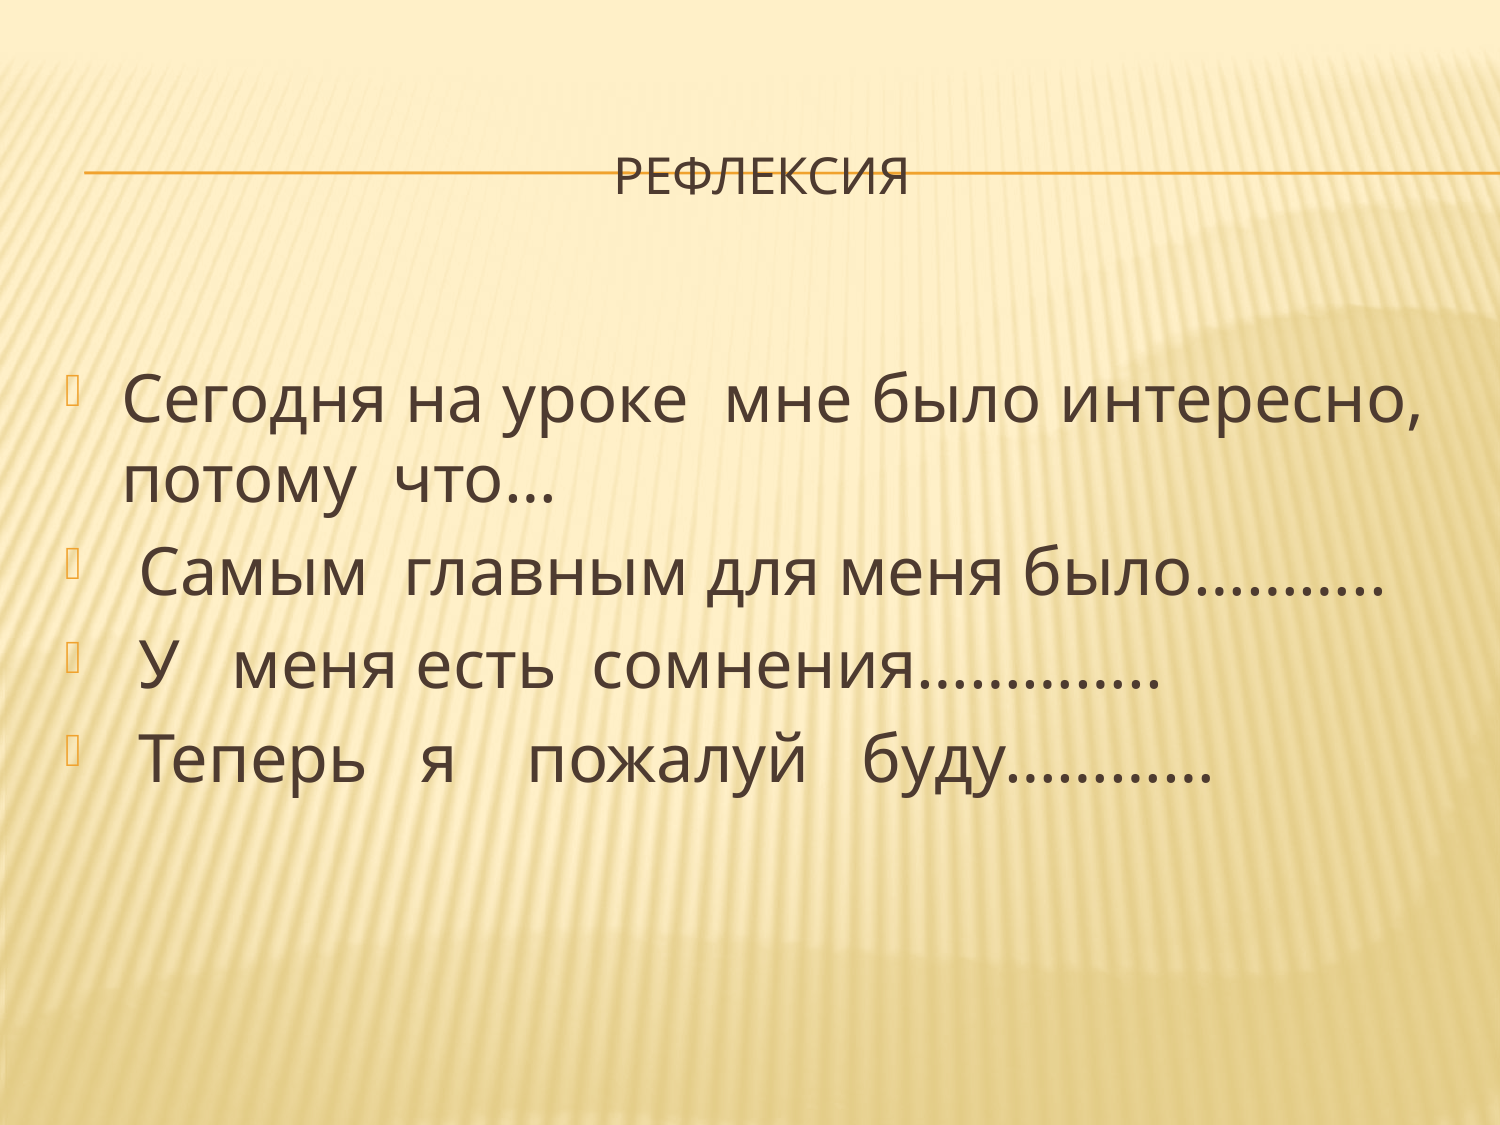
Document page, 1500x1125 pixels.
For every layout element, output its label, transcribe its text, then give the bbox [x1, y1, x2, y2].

list Сегодня на уроке мне было интересно, потому что… Самым главным для меня было……….. У меня есть сомнения………….. Теперь я пожалуй буду………… [50, 254, 1475, 998]
title Рефлексия [50, 75, 1475, 213]
